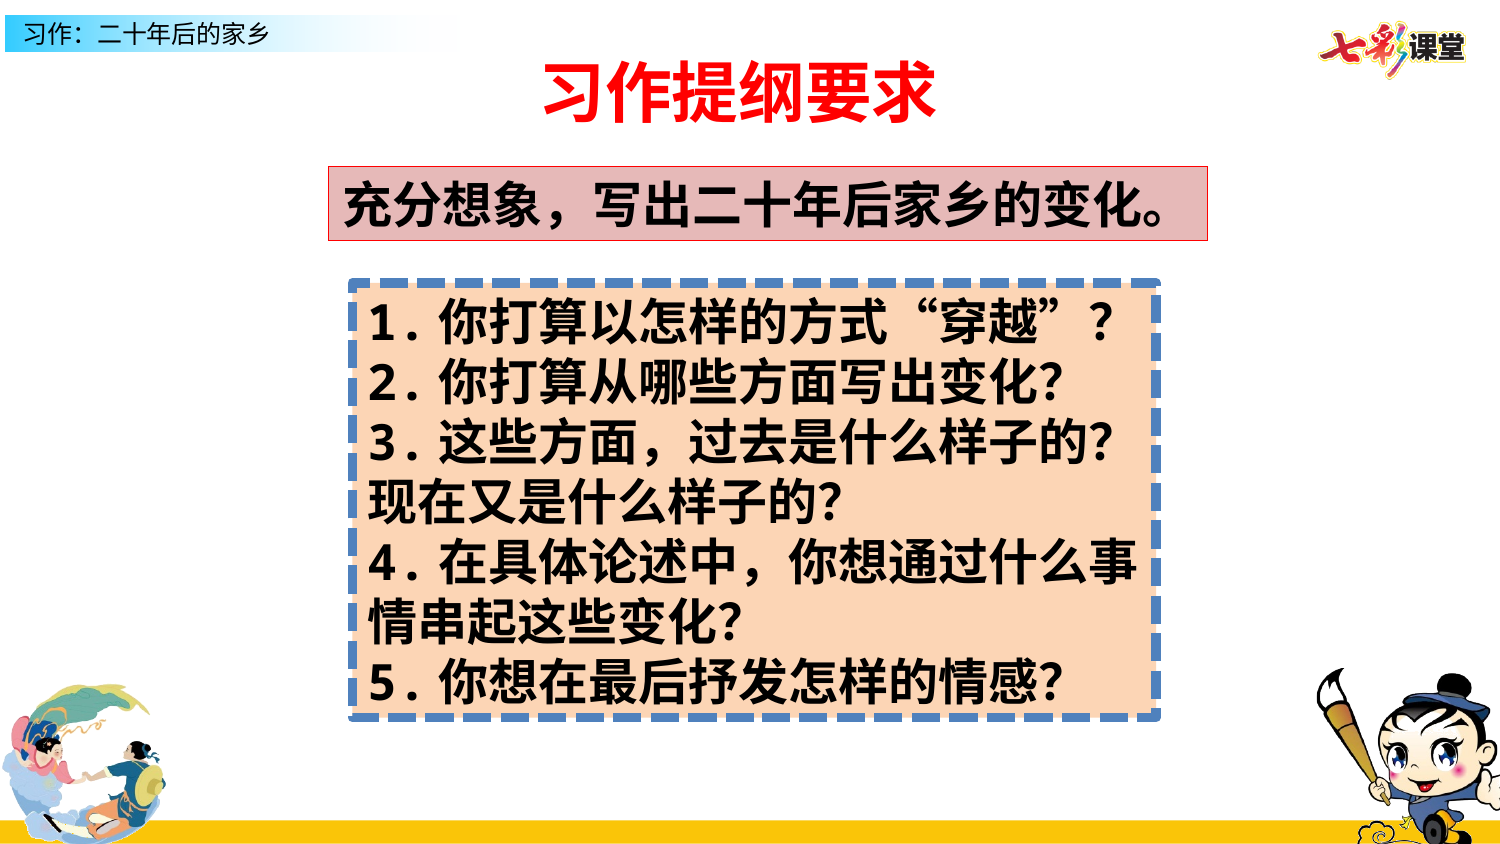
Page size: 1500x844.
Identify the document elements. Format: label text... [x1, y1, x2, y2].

picture [1316, 20, 1468, 80]
text_box 1.你打算以怎样的方式“穿越”？ 2.你打算从哪些方面写出变化？ 3.这些方面，过去是什么样子的？现在又是什么样子的？ 4.在具体论述中，你想通过什么事情串起这些变化？ 5.你想在最后抒发怎样的情感？ [352, 282, 1157, 718]
picture [1316, 668, 1500, 844]
picture [0, 667, 187, 844]
text_box 充分想象，写出二十年后家乡的变化。 [328, 166, 1208, 241]
text_box 习作提纲要求 [523, 43, 1087, 139]
